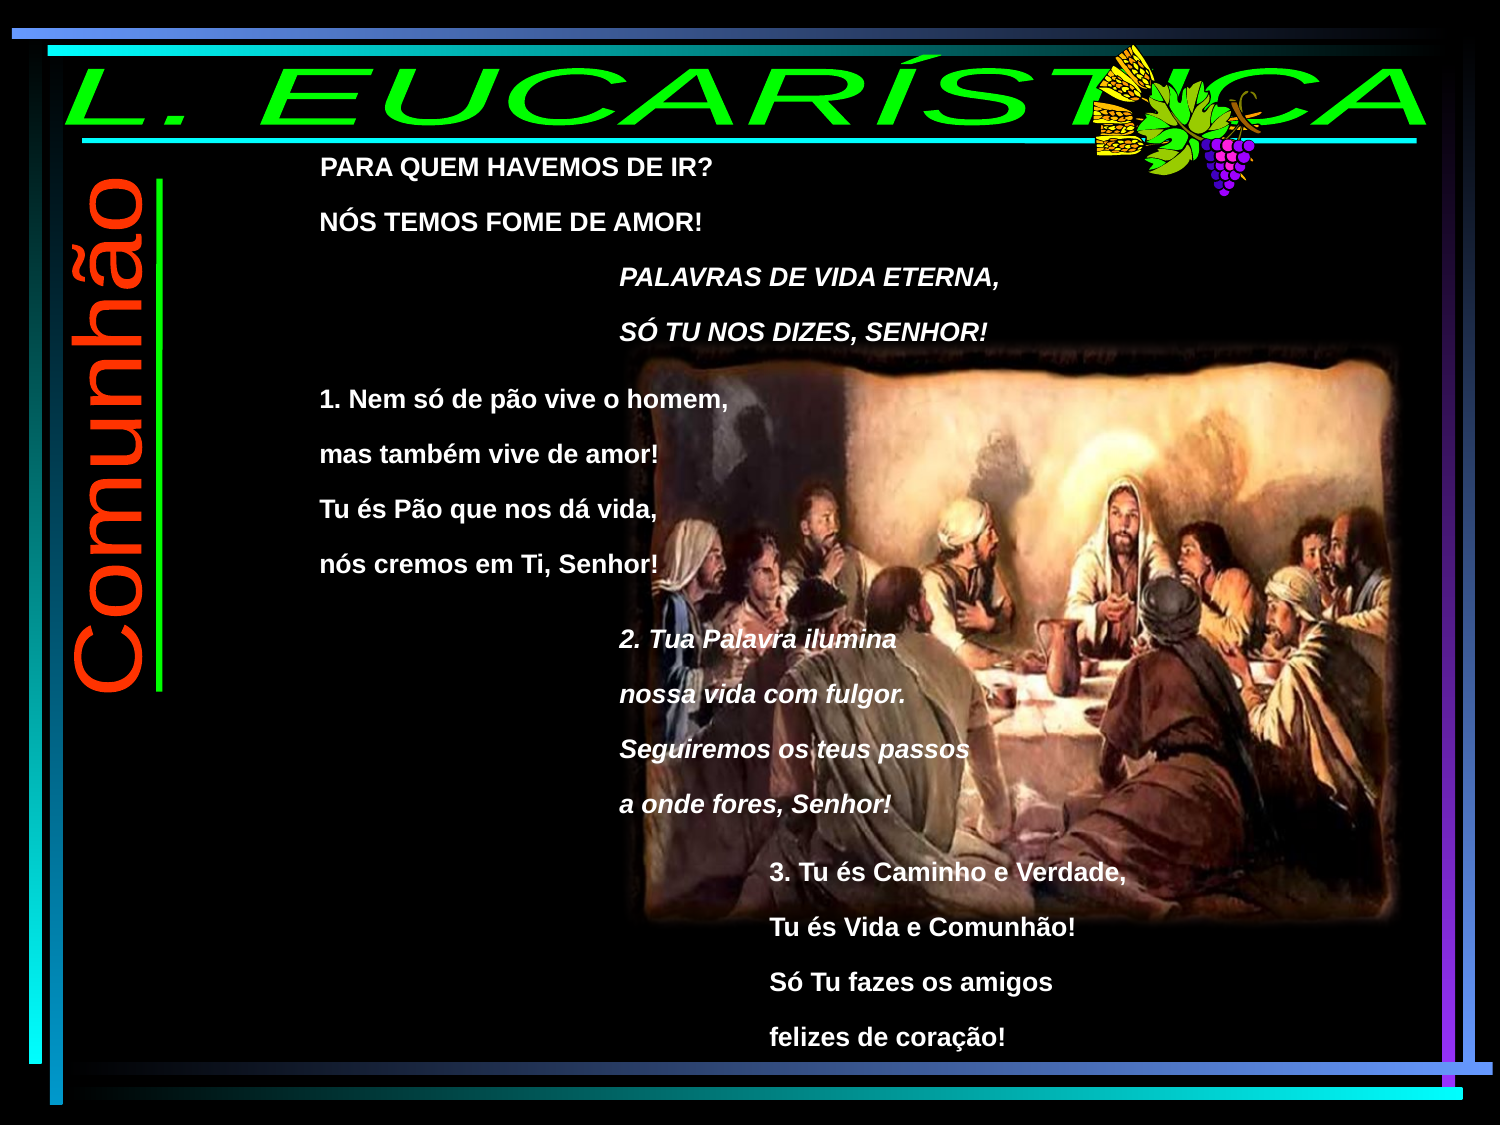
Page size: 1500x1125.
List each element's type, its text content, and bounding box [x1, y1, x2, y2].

picture [621, 337, 1412, 931]
text_box PARA QUEM HAVEMOS DE IR? NÓS TEMOS FOME DE AMOR! PALAVRAS DE VIDA ETERNA, SÓ TU NOS DIZES, SENHOR! 1. Nem só de pão vive o homem, mas também vive de amor! Tu és Pão que nos dá vida, nós cremos em Ti, Senhor! 2. Tua Palavra ilumina nossa vida com fulgor. Seguiremos os teus passos a onde fores, Senhor! 3. Tu és Caminho e Verdade, Tu és Vida e Comunhão! Só Tu fazes os amigos felizes de coração! [202, 137, 1329, 1077]
picture [1117, 25, 1266, 203]
